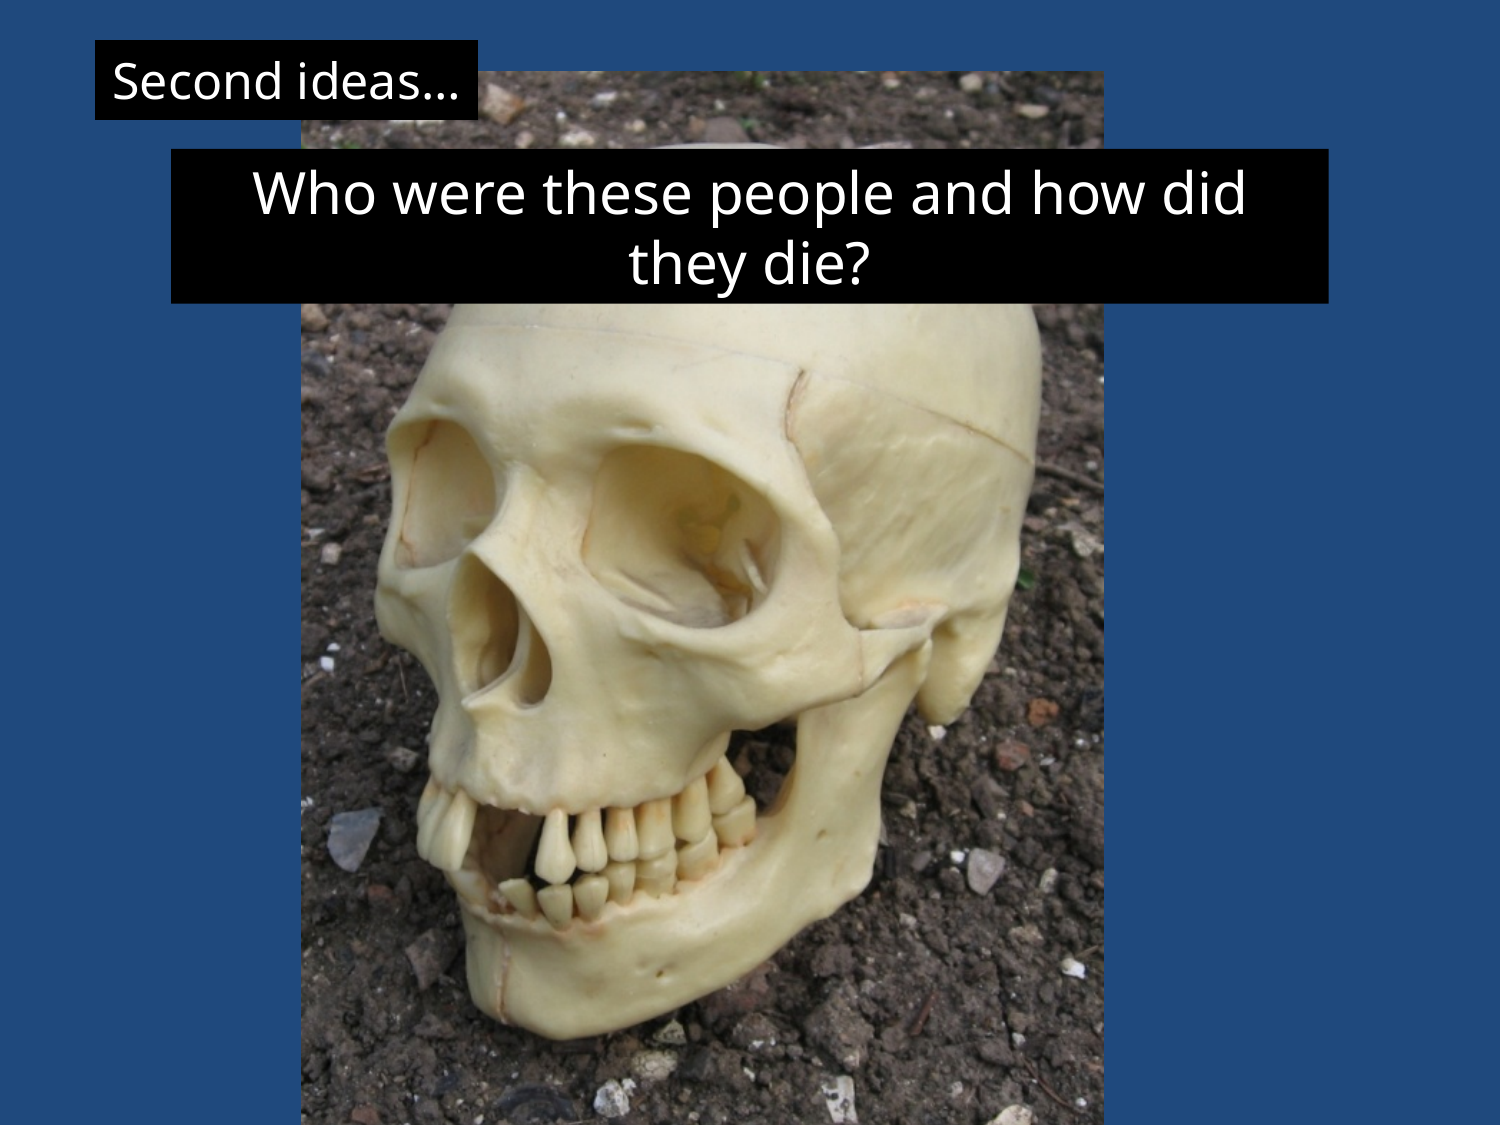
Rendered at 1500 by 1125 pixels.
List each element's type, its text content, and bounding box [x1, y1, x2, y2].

text_box Second ideas… [97, 42, 476, 118]
picture [300, 71, 1105, 1125]
text_box Who were these people and how did they die? [1109, 148, 1329, 304]
text_box Who were these people and how did they die? [171, 148, 295, 304]
